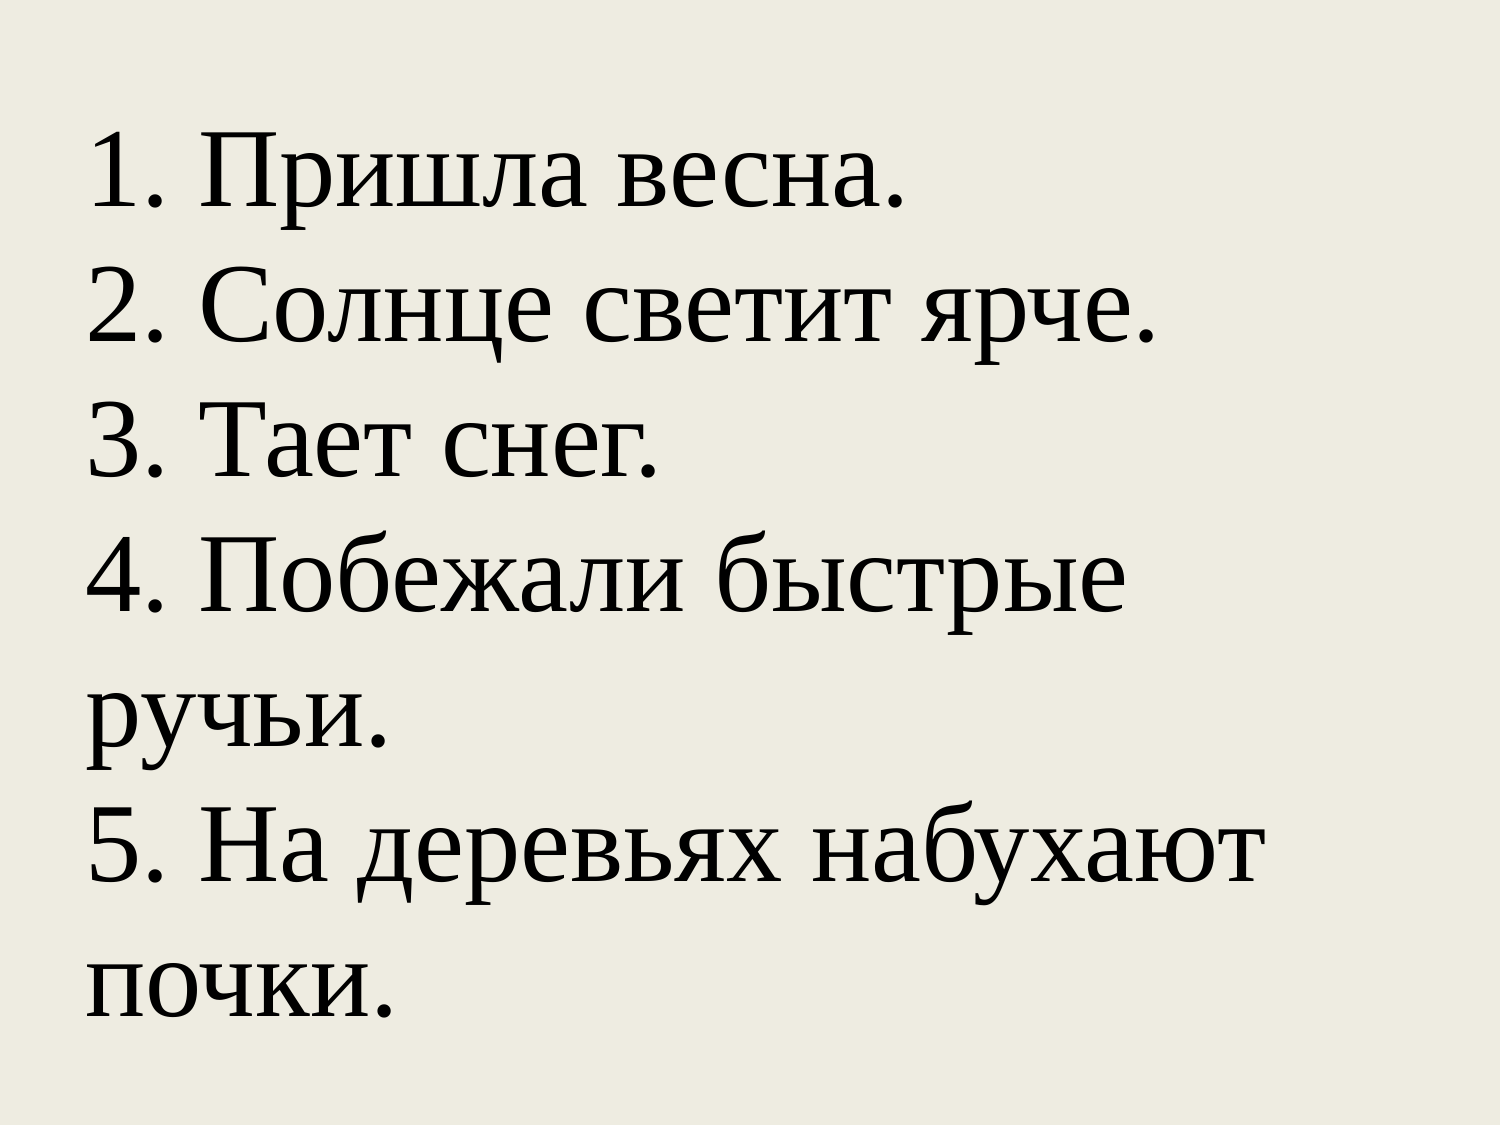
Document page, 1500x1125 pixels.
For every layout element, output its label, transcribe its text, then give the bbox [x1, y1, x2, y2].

text_box 1. Пришла весна. 2. Солнце светит ярче. 3. Тает снег. 4. Побежали быстрые ручьи. 5. На деревьях набухают почки. [70, 86, 1430, 1047]
